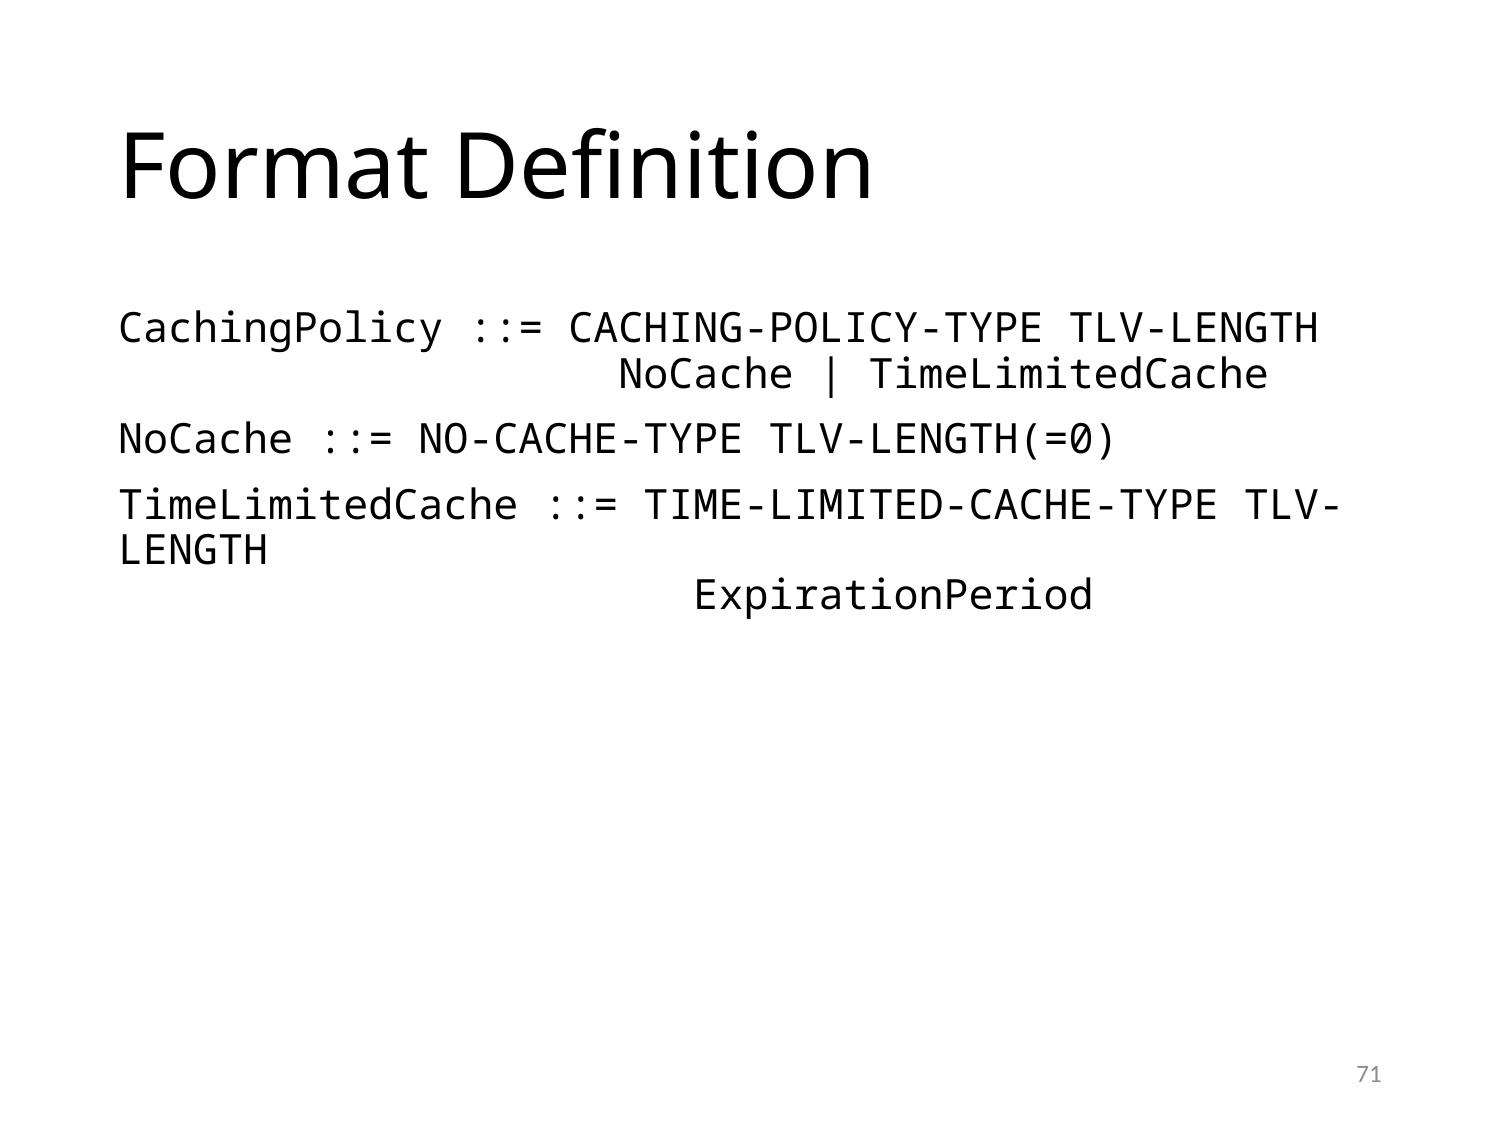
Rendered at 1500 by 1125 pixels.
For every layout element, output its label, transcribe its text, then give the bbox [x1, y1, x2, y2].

title Format Definition [103, 59, 1397, 278]
slide_number 71 [1059, 1042, 1397, 1103]
list CachingPolicy ::= CACHING-POLICY-TYPE TLV-LENGTH NoCache | TimeLimitedCache NoCache ::= NO-CACHE-TYPE TLV-LENGTH(=0) TimeLimitedCache ::= TIME-LIMITED-CACHE-TYPE TLV-LENGTH ExpirationPeriod [103, 299, 1397, 1014]
